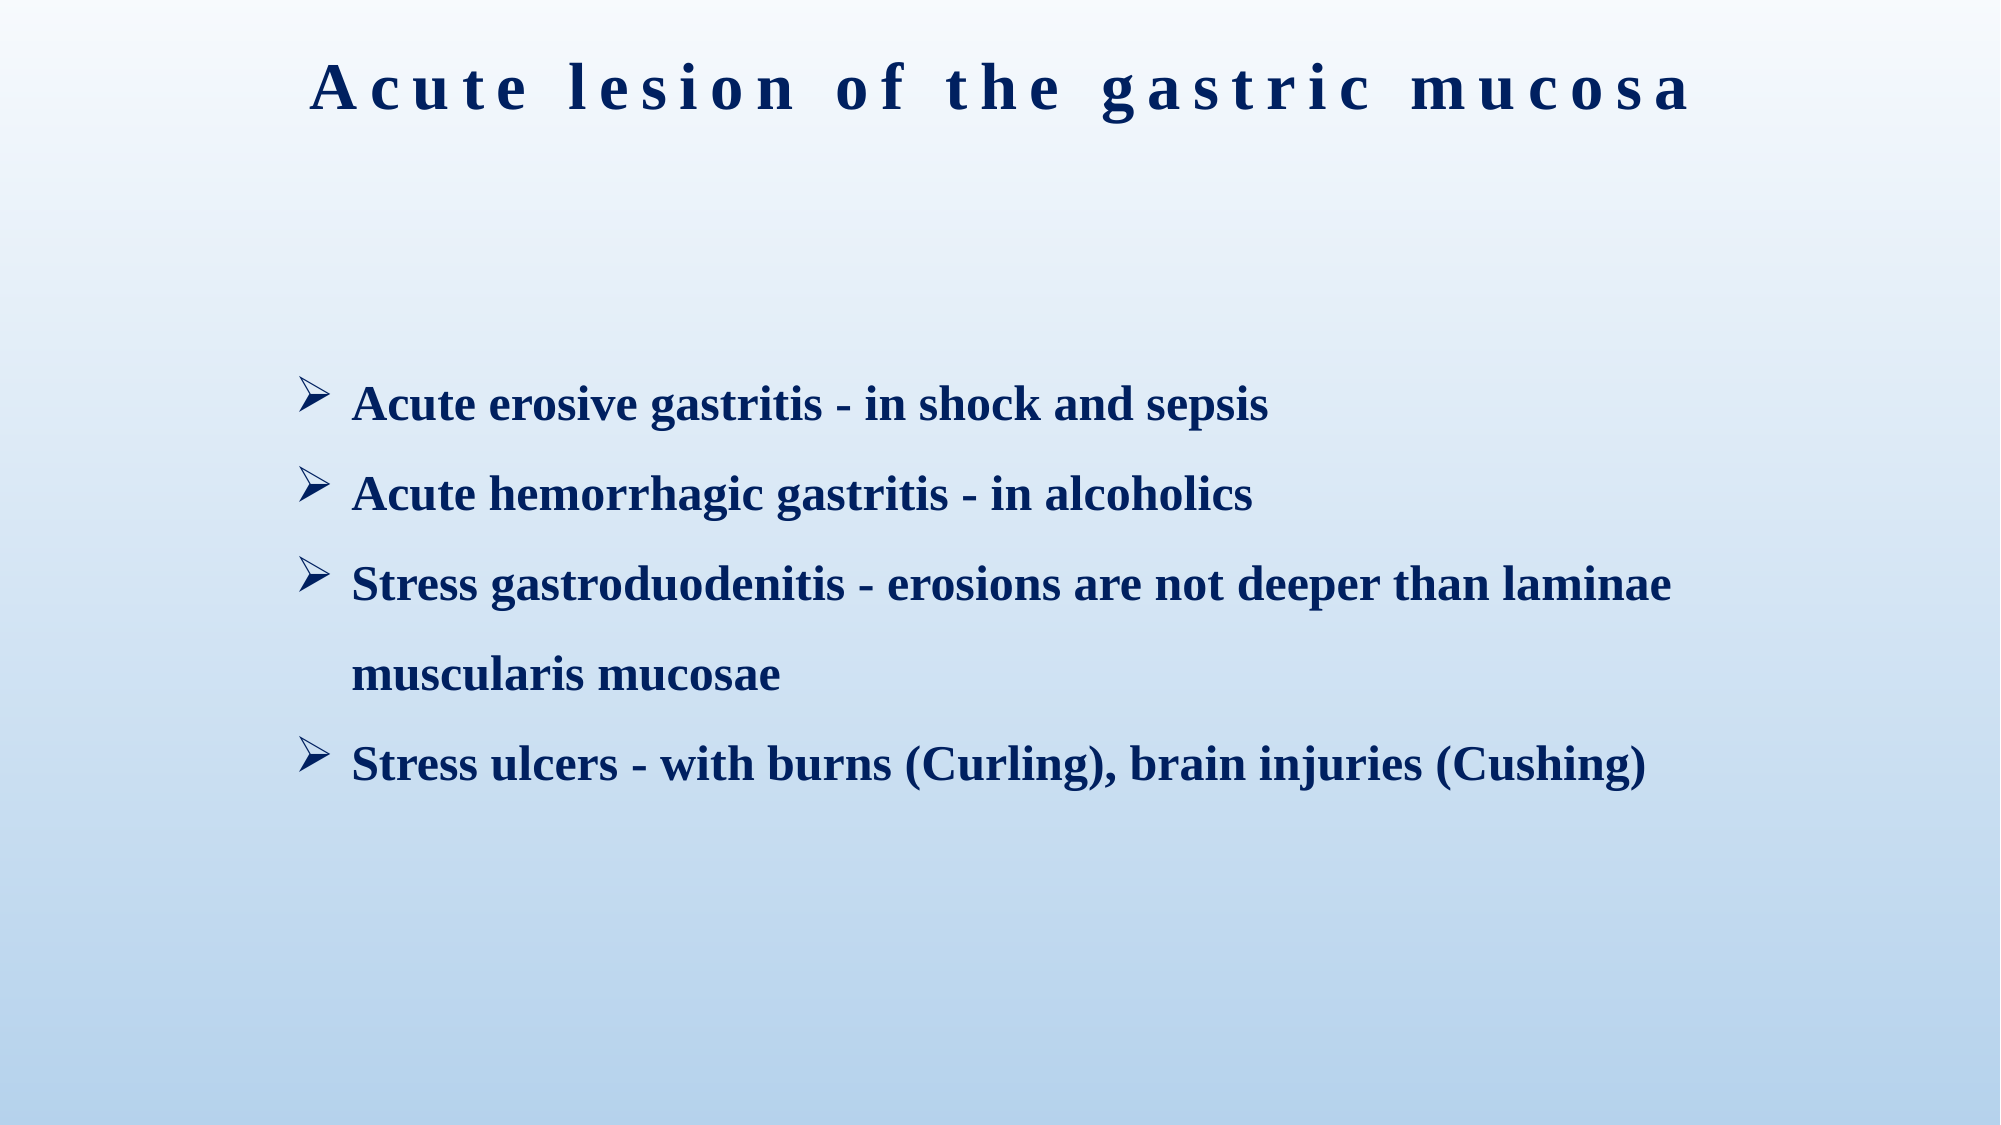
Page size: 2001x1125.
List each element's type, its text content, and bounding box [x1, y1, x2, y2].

text_box Acute erosive gastritis - in shock and sepsis Acute hemorrhagic gastritis - in alcoholics Stress gastroduodenitis - erosions are not deeper than laminae muscularis mucosae Stress ulcers - with burns (Curling), brain injuries (Cushing) [280, 333, 1885, 798]
text_box Acute lesion of the gastric mucosa [104, 35, 1896, 131]
